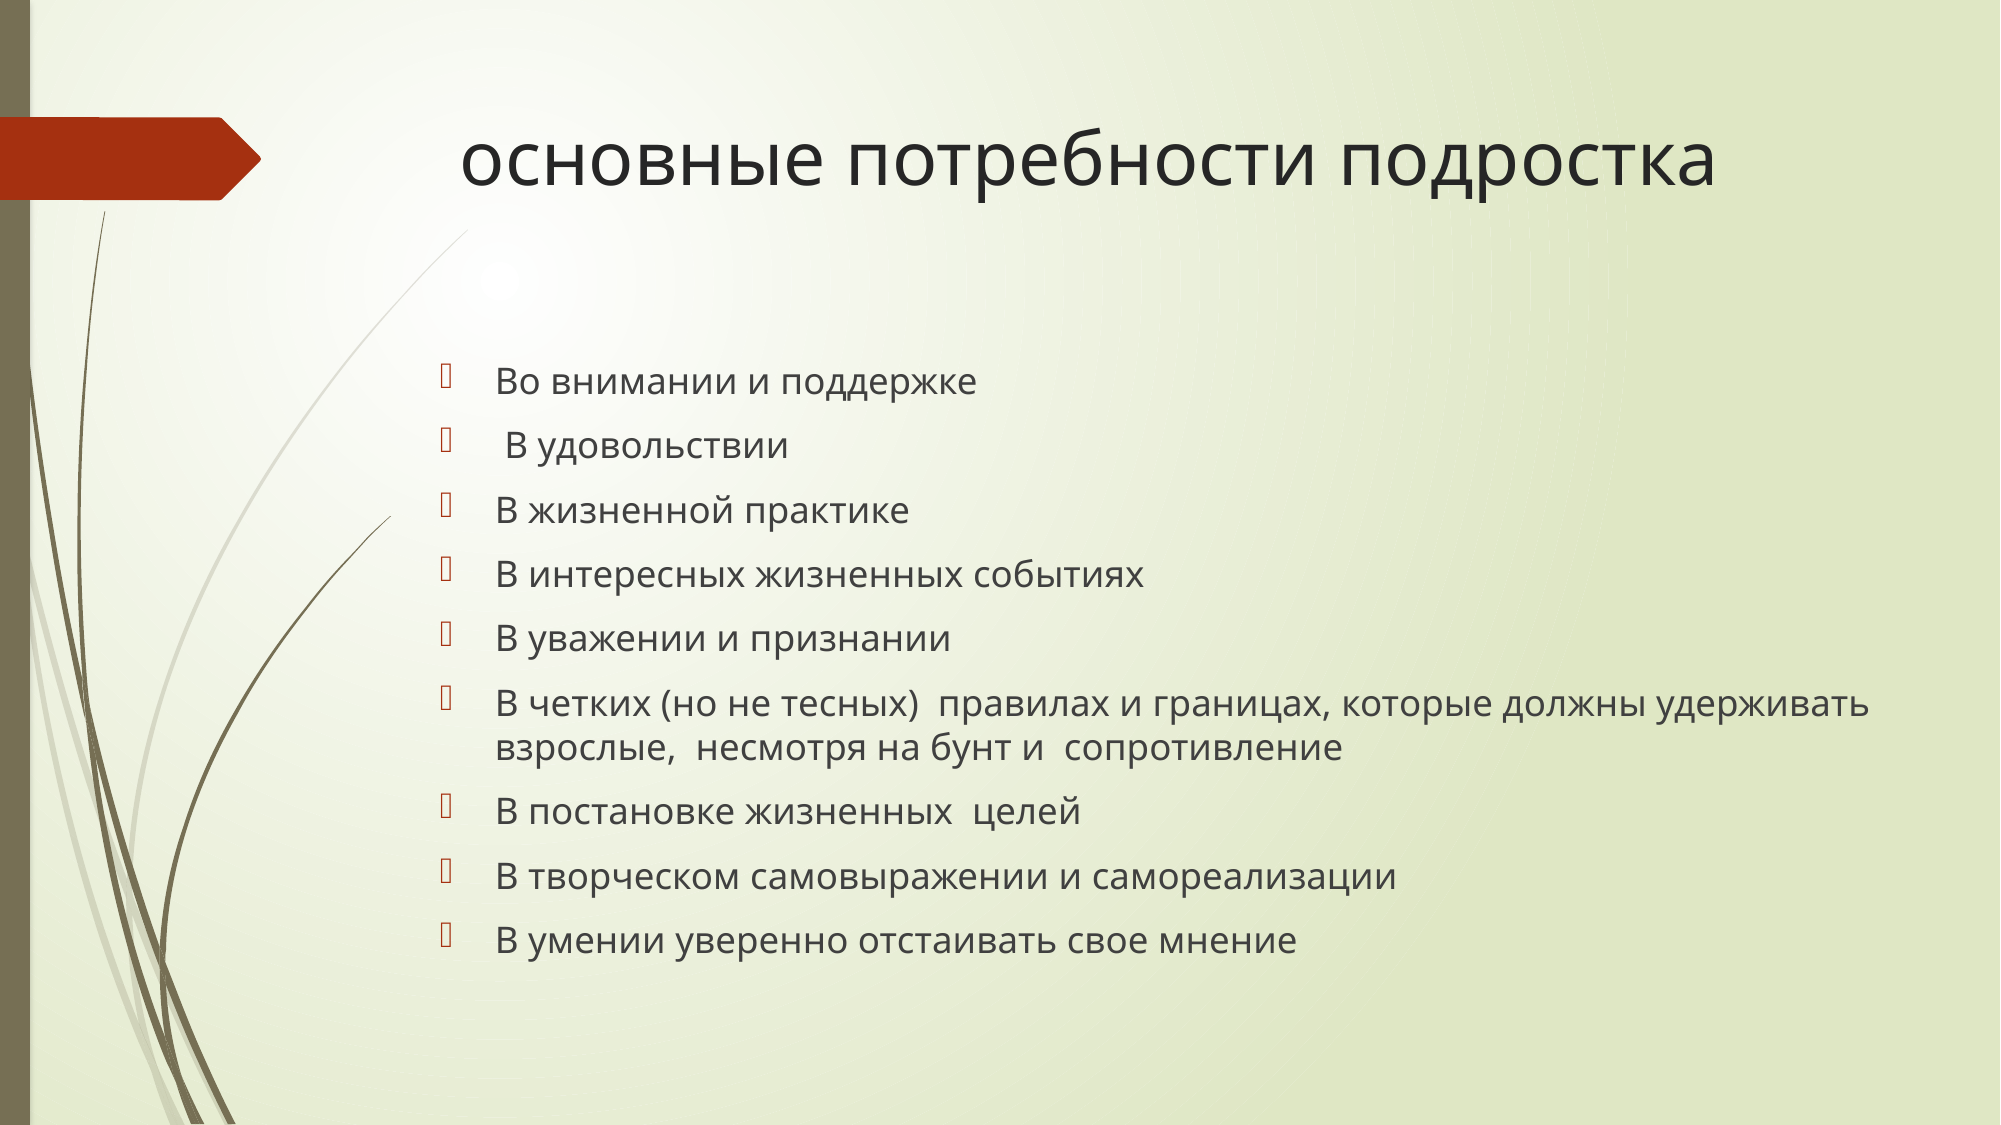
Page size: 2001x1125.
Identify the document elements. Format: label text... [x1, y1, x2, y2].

list Во внимании и поддержке В удовольствии В жизненной практике В интересных жизненных событиях В уважении и признании В четких (но не тесных) правилах и границах, которые должны удерживать взрослые, несмотря на бунт и сопротивление В постановке жизненных целей В творческом самовыражении и самореализации В умении уверенно отстаивать свое мнение [424, 350, 1888, 970]
title основные потребности подростка [425, 102, 1888, 313]
